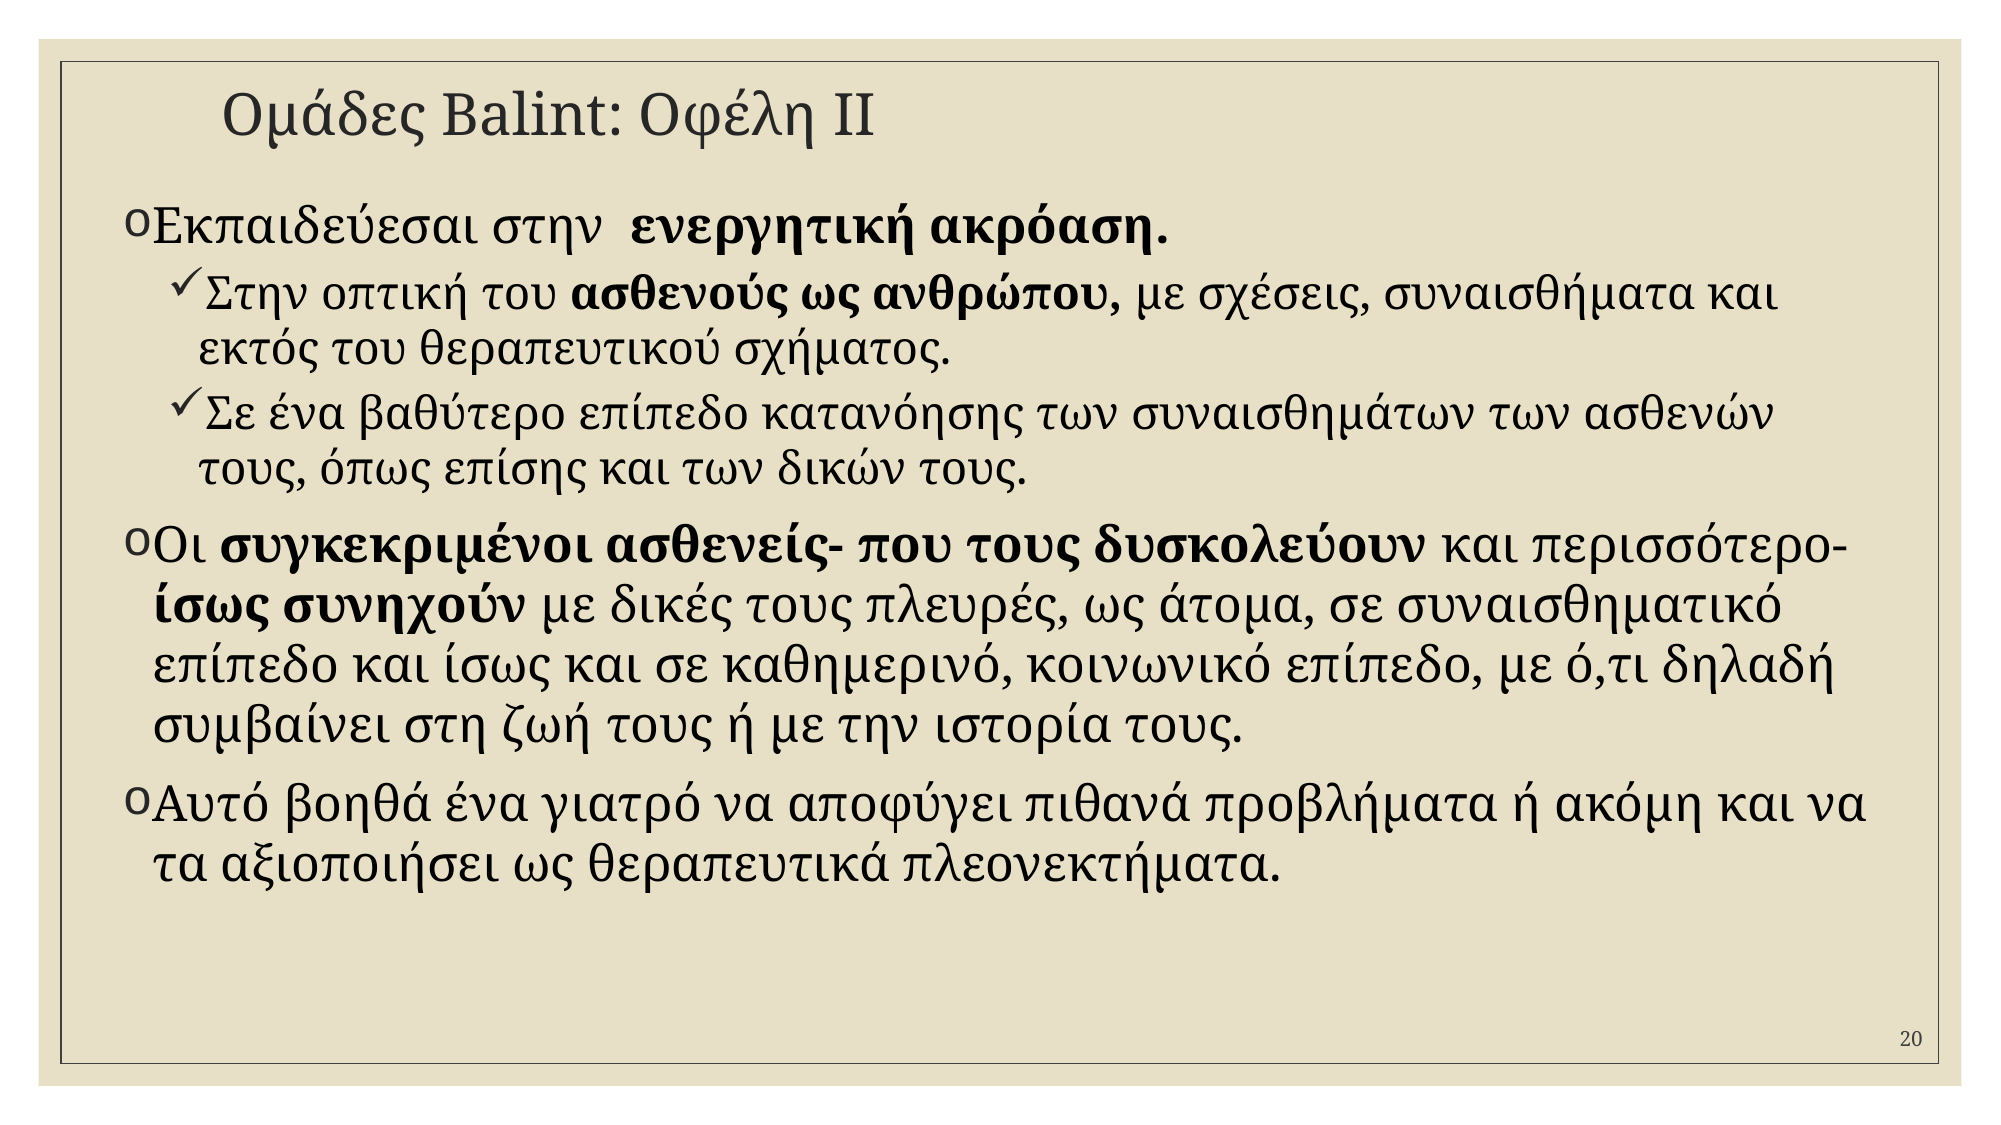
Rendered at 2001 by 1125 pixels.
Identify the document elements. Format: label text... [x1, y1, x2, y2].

slide_number 20 [1697, 1019, 1938, 1062]
list Εκπαιδεύεσαι στην ενεργητική ακρόαση. Στην οπτική του ασθενούς ως ανθρώπου, με σχέσεις, συναισθήματα και εκτός του θεραπευτικού σχήματος. Σε ένα βαθύτερο επίπεδο κατανόησης των συναισθημάτων των ασθενών τους, όπως επίσης και των δικών τους. Οι συγκεκριμένοι ασθενείς- που τους δυσκολεύουν και περισσότερο- ίσως συνηχούν με δικές τους πλευρές, ως άτομα, σε συναισθηματικό επίπεδο και ίσως και σε καθημερινό, κοινωνικό επίπεδο, με ό,τι δηλαδή συμβαίνει στη ζωή τους ή με την ιστορία τους. Αυτό βοηθά ένα γιατρό να αποφύγει πιθανά προβλήματα ή ακόμη και να τα αξιοποιήσει ως θεραπευτικά πλεονεκτήματα. [107, 185, 1888, 1080]
title Ομάδες Balint: Οφέλη ΙΙ [185, 63, 1836, 155]
